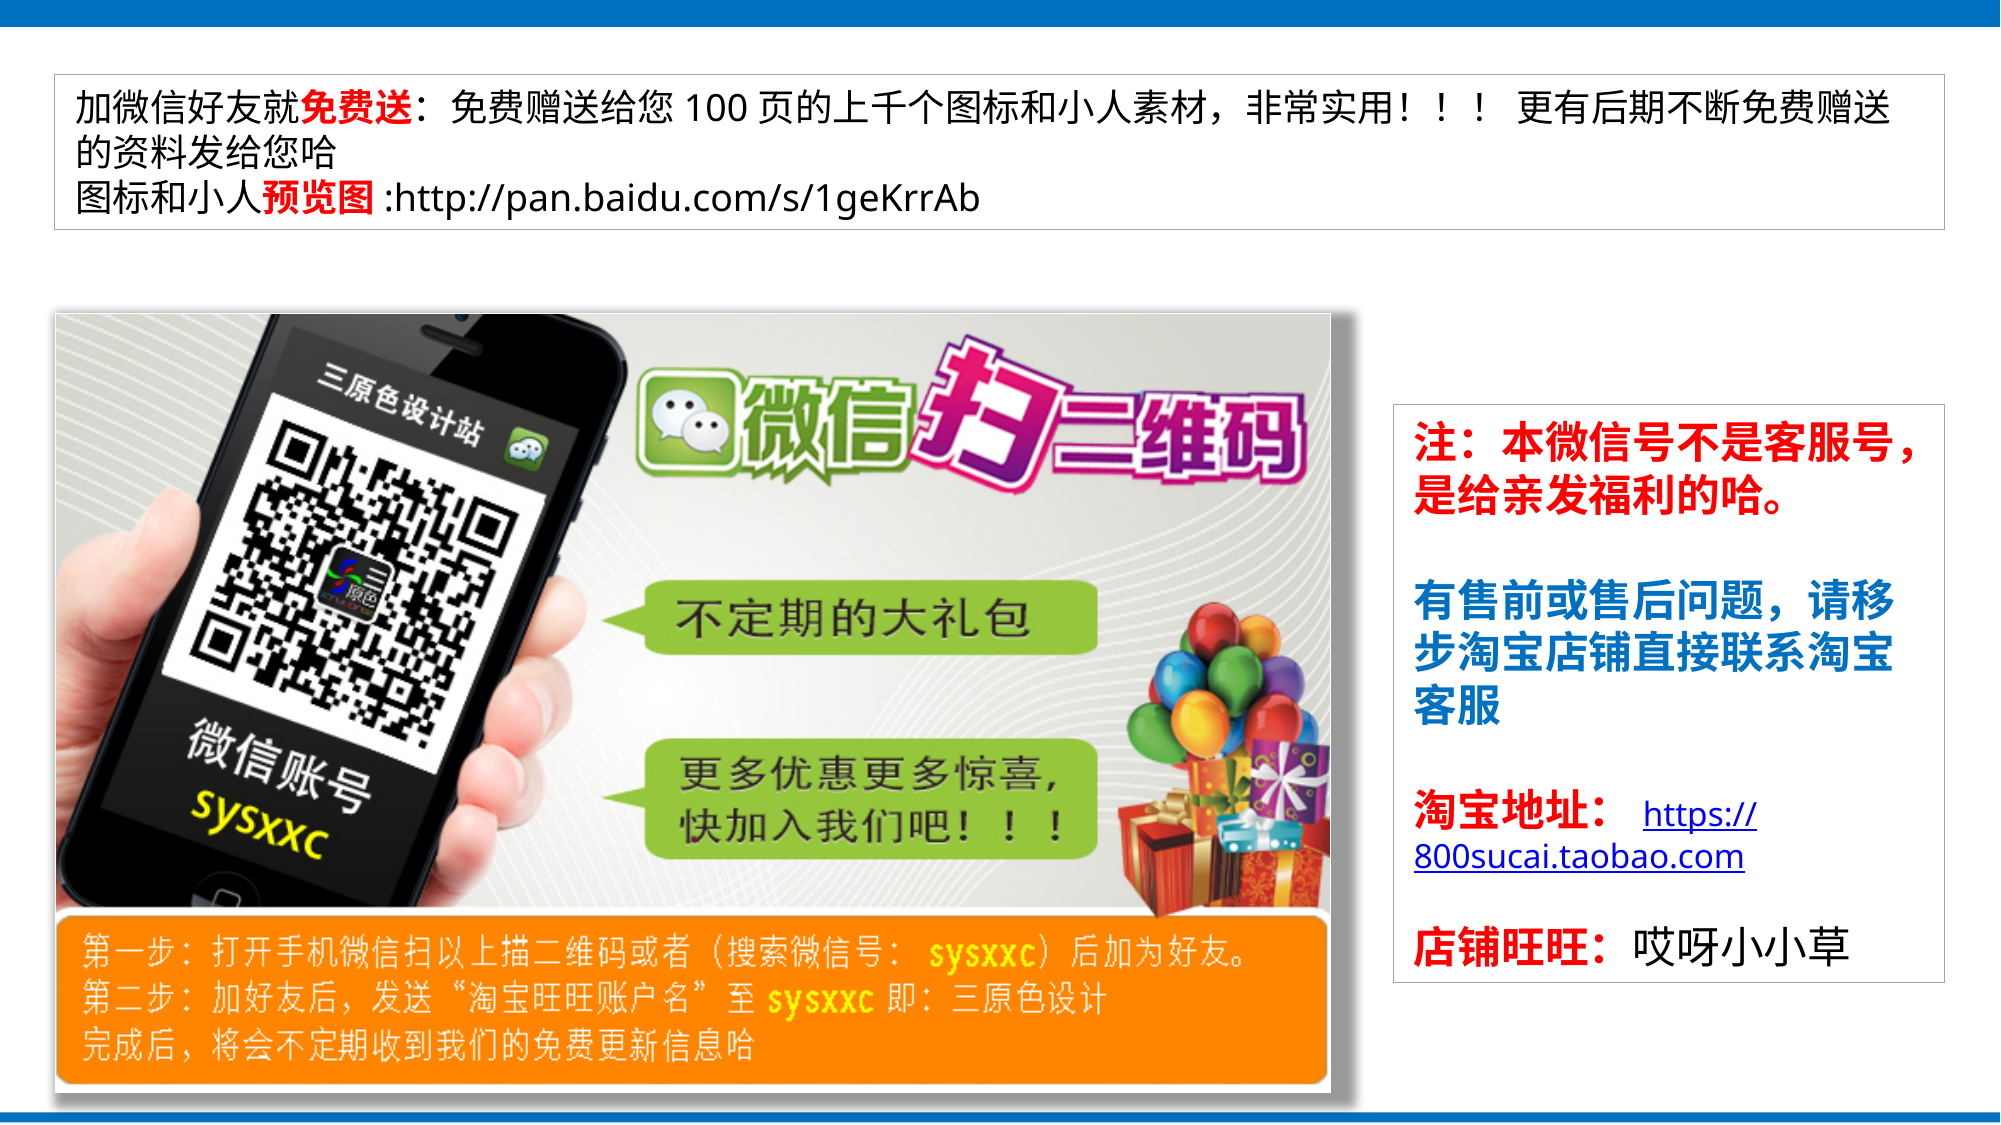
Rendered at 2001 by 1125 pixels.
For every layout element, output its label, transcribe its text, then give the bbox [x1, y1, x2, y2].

text_box 加微信好友就免费送：免费赠送给您100页的上千个图标和小人素材，非常实用！！！ 更有后期不断免费赠送的资料发给您哈 图标和小人预览图:http://pan.baidu.com/s/1geKrrAb [54, 74, 1945, 230]
text_box 注：本微信号不是客服号，是给亲发福利的哈。 有售前或售后问题，请移步淘宝店铺直接联系淘宝客服 淘宝地址：https://800sucai.taobao.com 店铺旺旺：哎呀小小草 [1393, 404, 1945, 983]
picture [54, 312, 1331, 1093]
text_box [0, 1110, 2000, 1124]
text_box [0, 0, 2000, 29]
